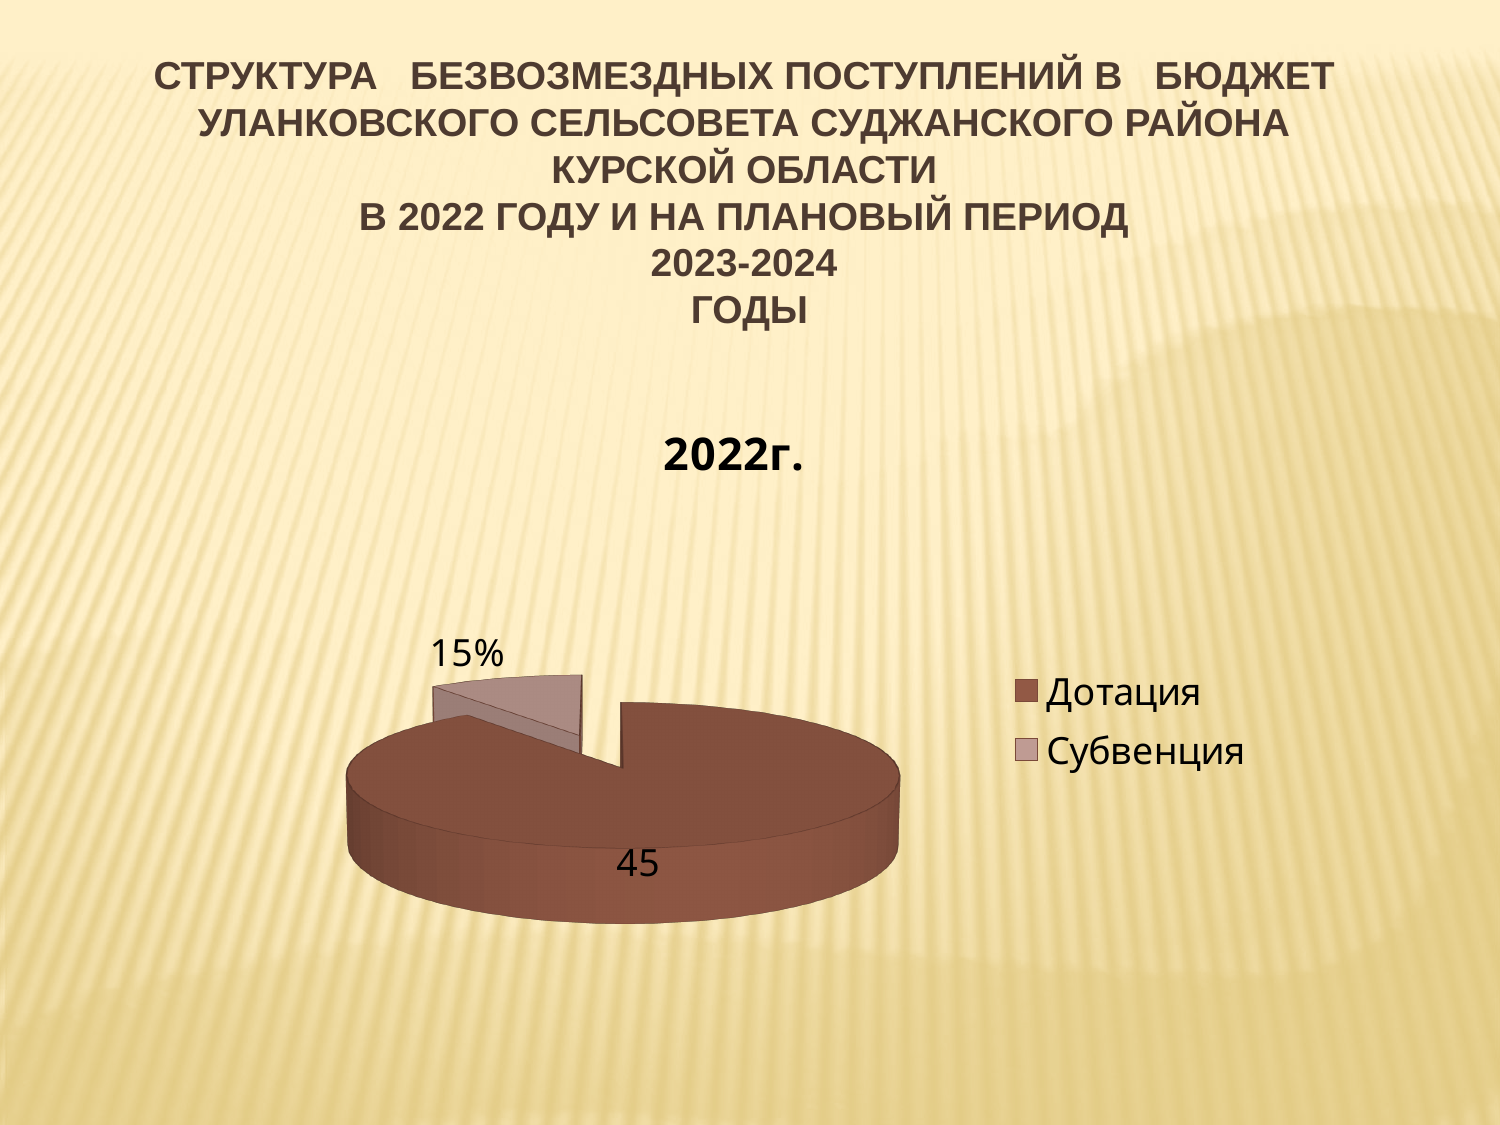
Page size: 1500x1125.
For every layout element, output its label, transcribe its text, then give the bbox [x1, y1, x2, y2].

chart [198, 386, 1270, 1054]
title Структура безвозмездных поступлений в бюджет УЛАНКОВСКОГО сельсовета Суджанского района Курской области в 2022 году и на плановый период 2023-2024 годы [128, 42, 1360, 340]
